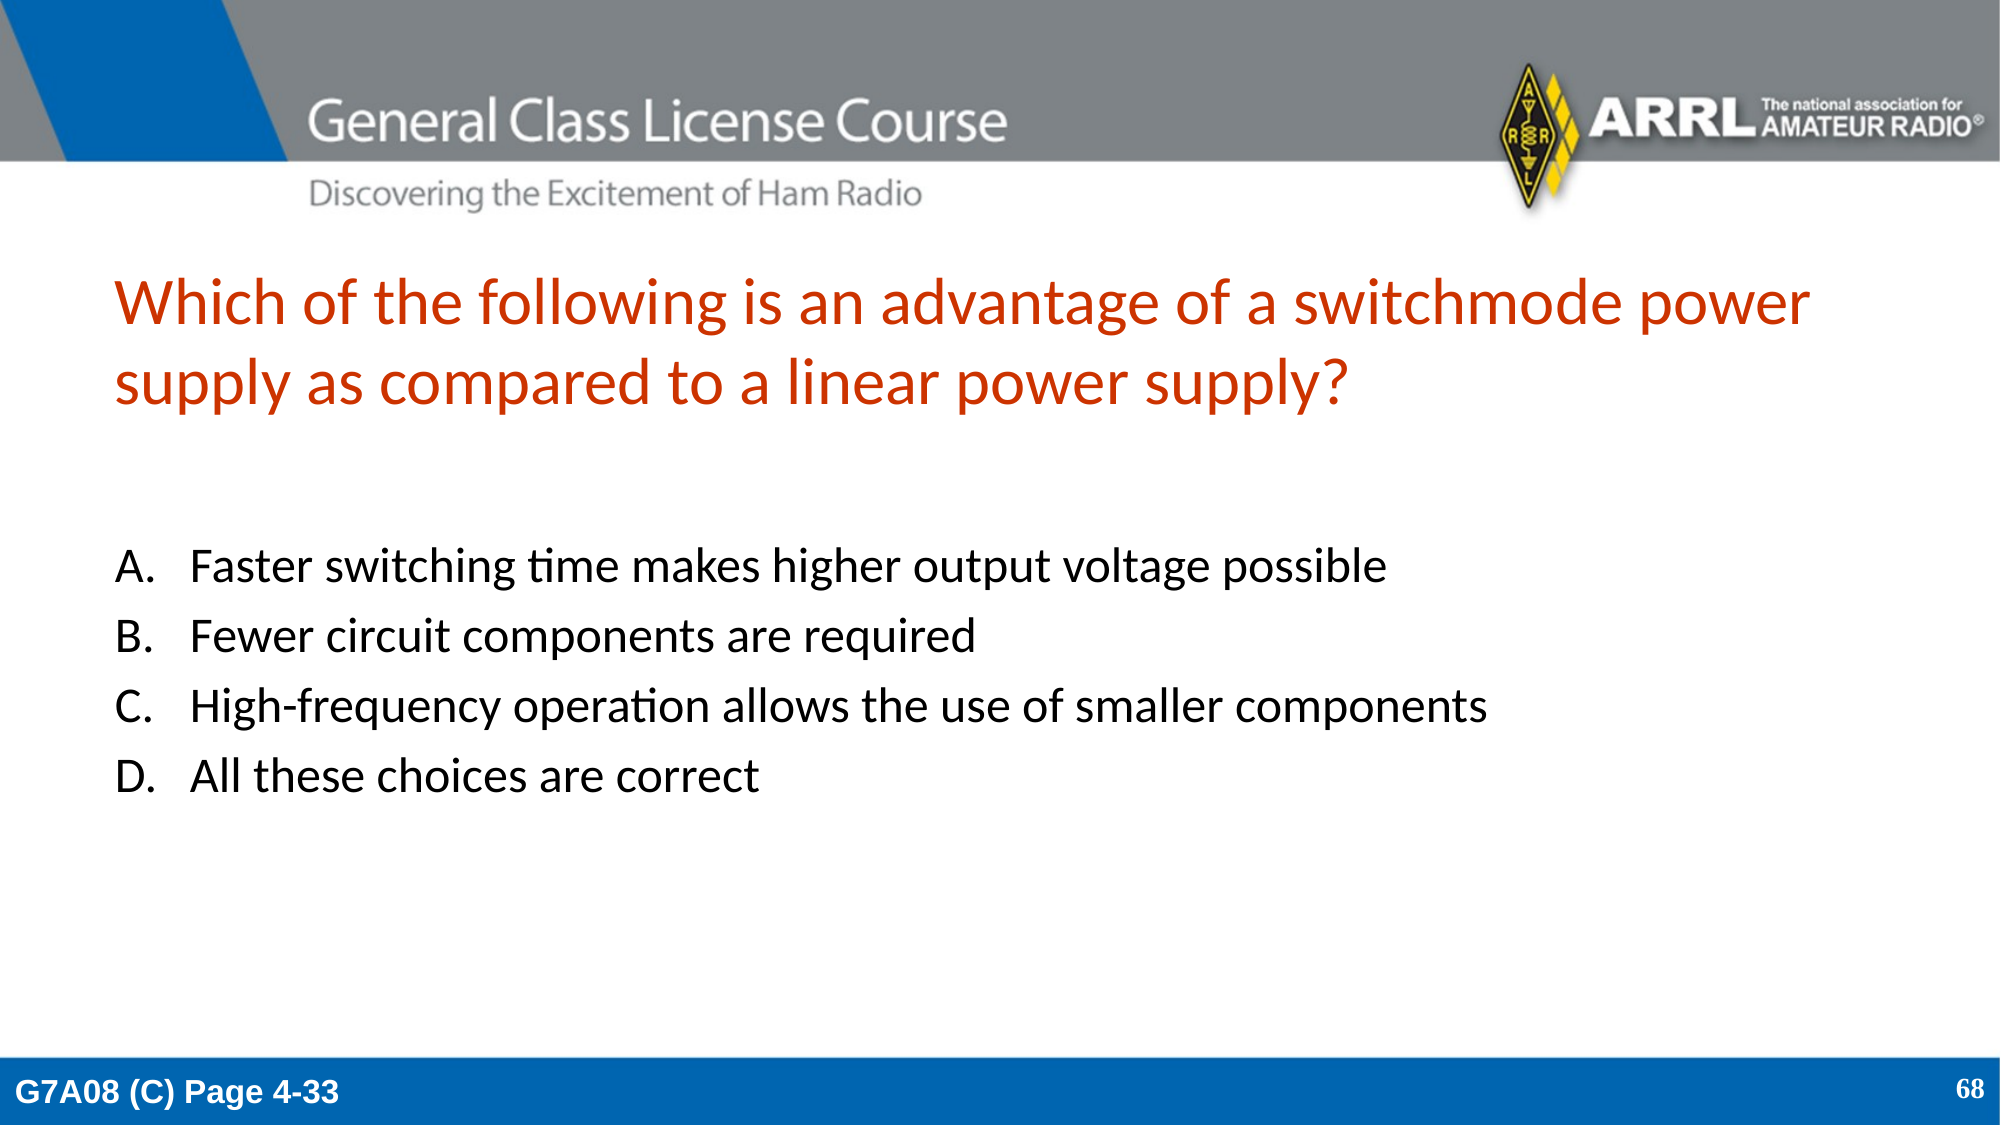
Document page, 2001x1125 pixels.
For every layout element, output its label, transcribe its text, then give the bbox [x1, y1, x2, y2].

text_box G7A08 (C) Page 4-33 [0, 1062, 1313, 1118]
list Faster switching time makes higher output voltage possible Fewer circuit components are required High-frequency operation allows the use of smaller components All these choices are correct [99, 525, 1900, 1005]
text_box 68 [1875, 1062, 2000, 1113]
picture [0, 0, 2001, 1125]
title Which of the following is an advantage of a switchmode power supply as compared to a linear power supply? [99, 249, 1900, 468]
